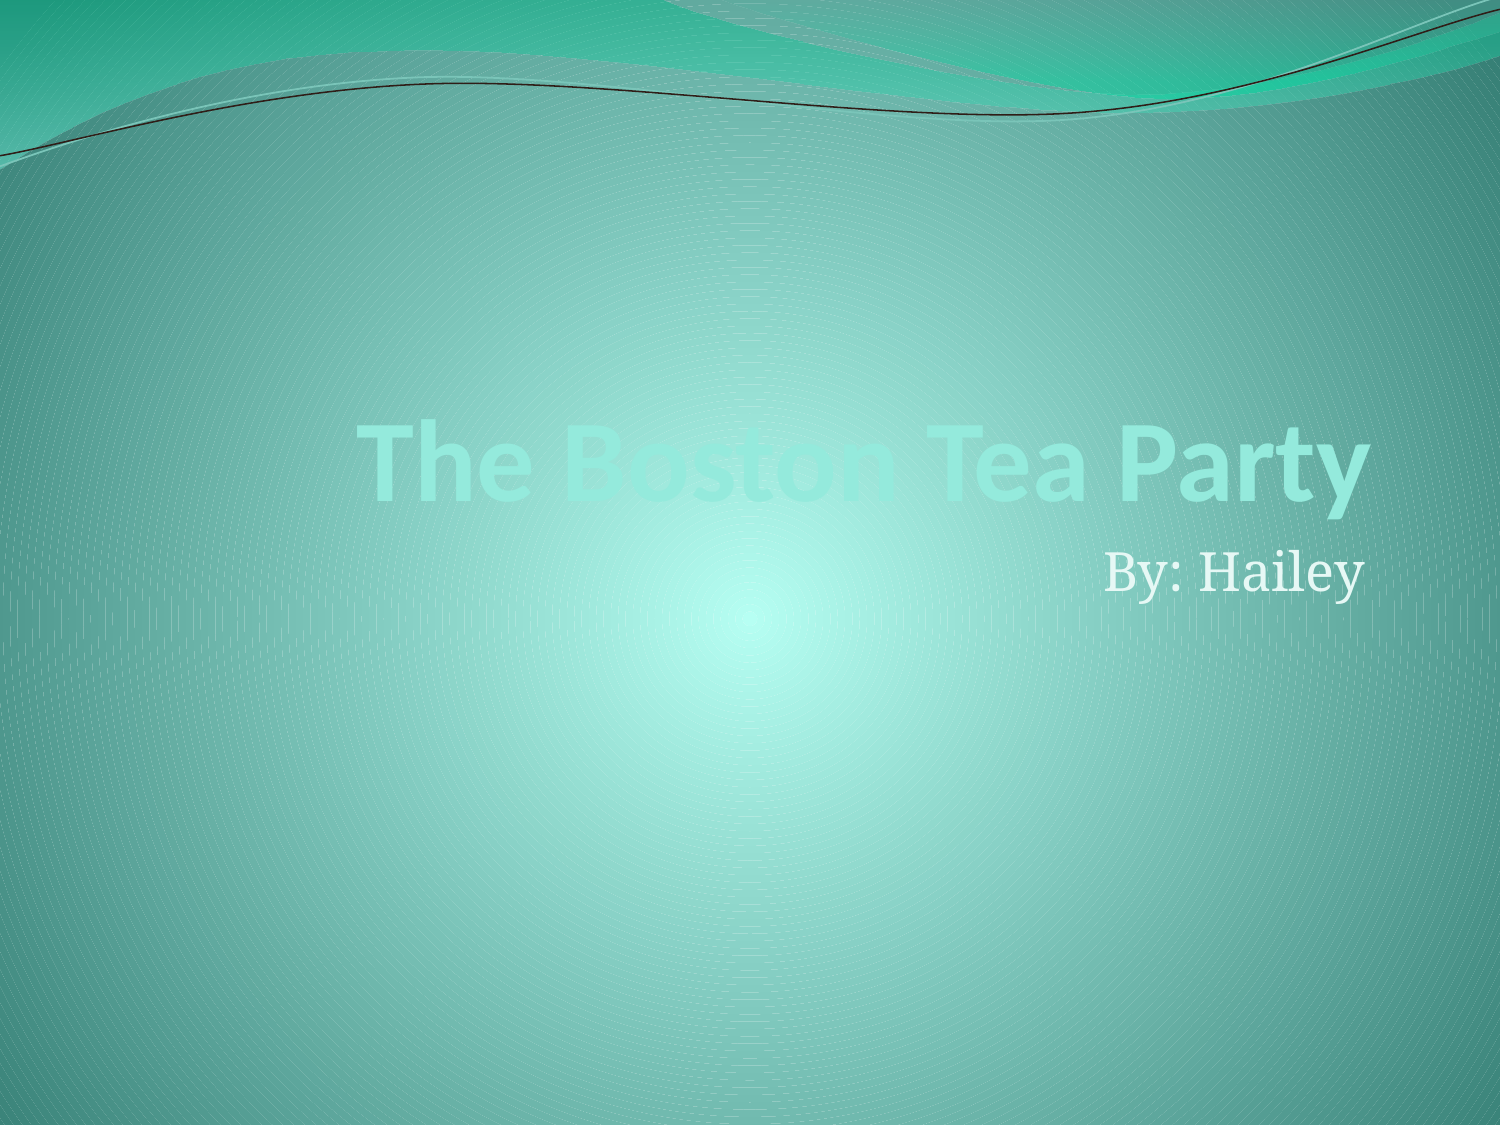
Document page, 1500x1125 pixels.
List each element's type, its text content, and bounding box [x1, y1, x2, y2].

subtitle By: Hailey [87, 529, 1376, 818]
title The Boston Tea Party [87, 224, 1376, 525]
